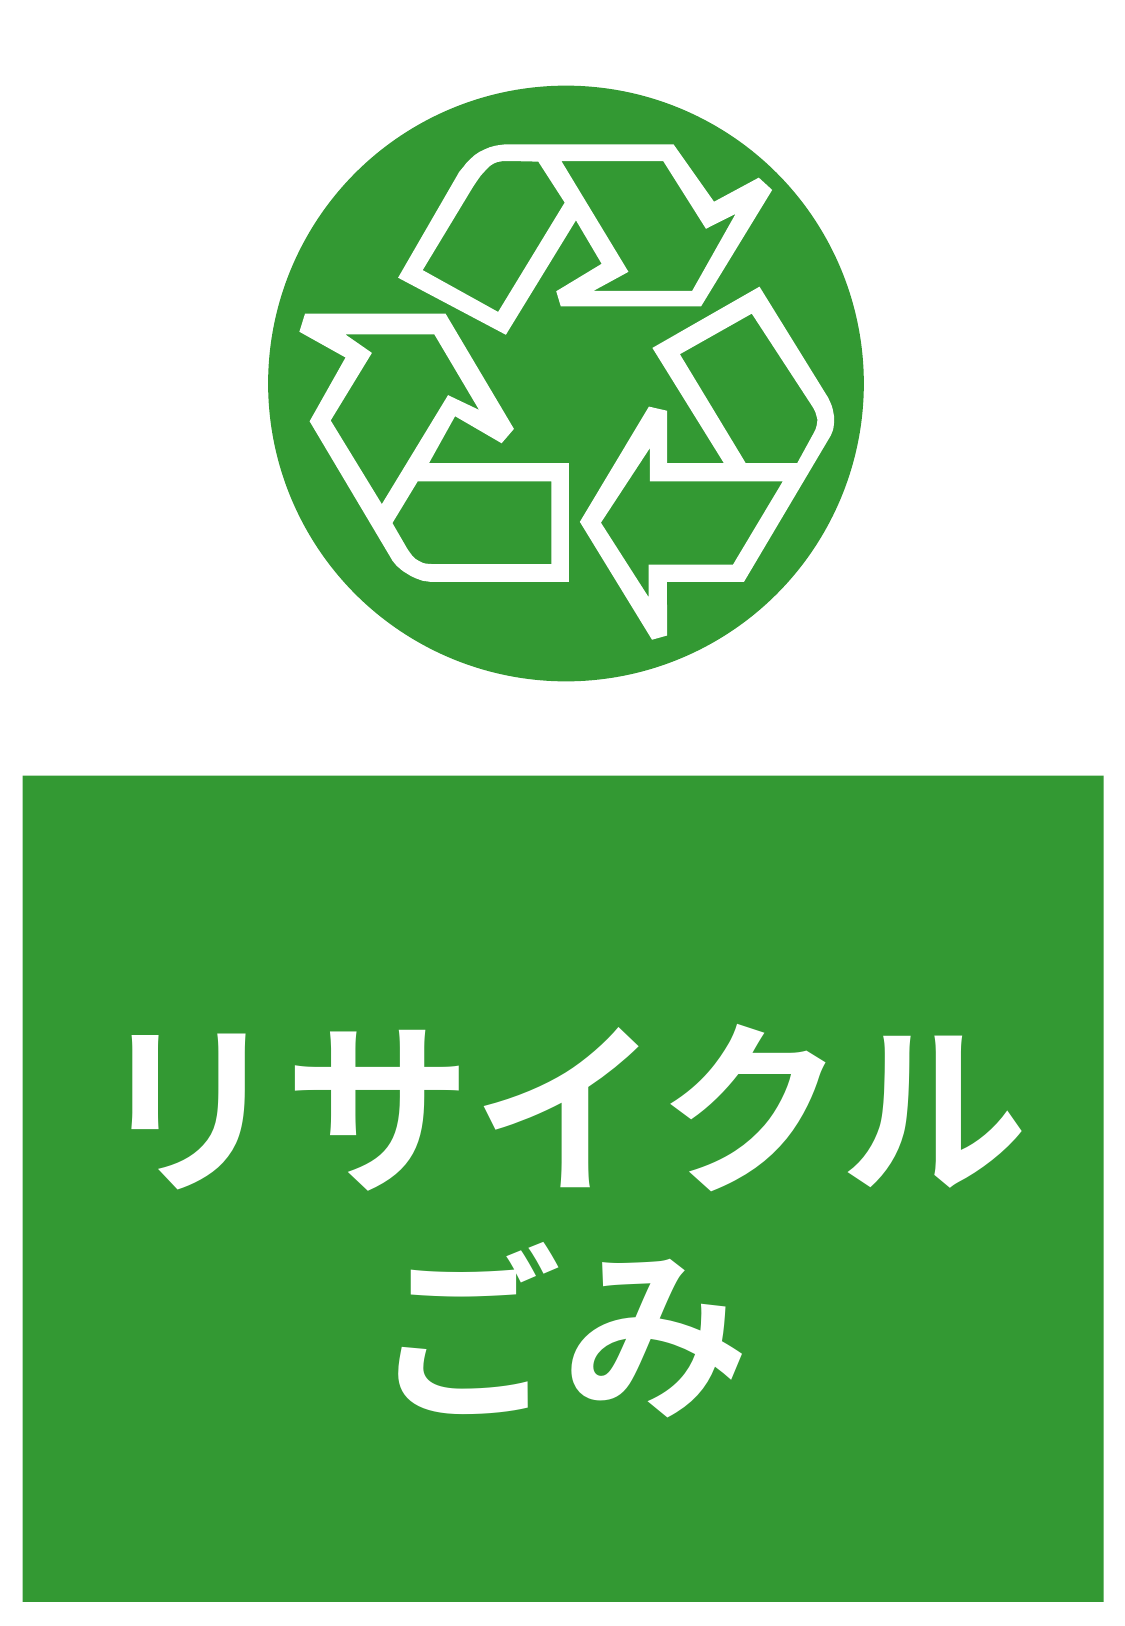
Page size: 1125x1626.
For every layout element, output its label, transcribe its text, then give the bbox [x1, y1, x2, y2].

text_box リサイクル ごみ [0, 984, 1125, 1450]
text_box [267, 85, 865, 682]
text_box [20, 1450, 1106, 1604]
text_box [20, 773, 1106, 984]
